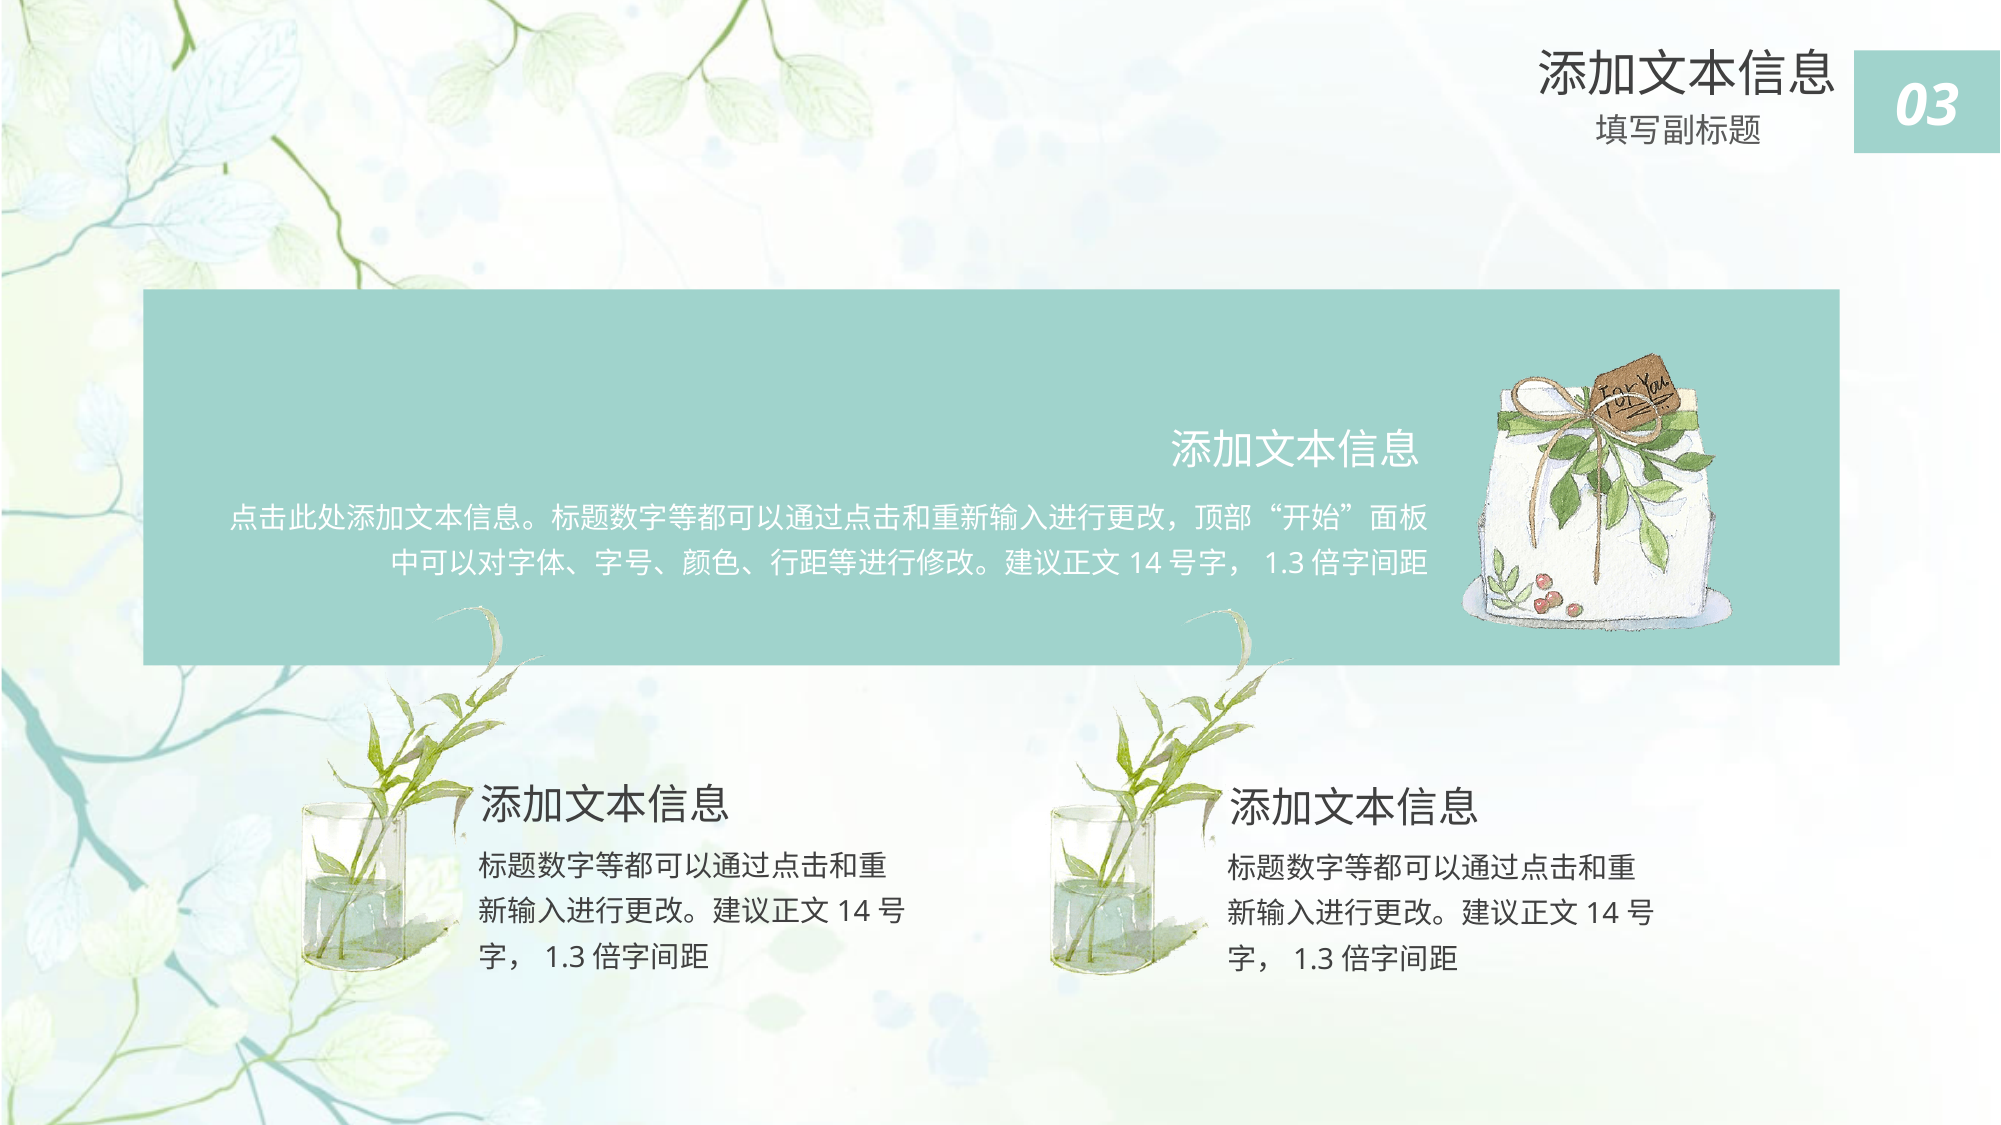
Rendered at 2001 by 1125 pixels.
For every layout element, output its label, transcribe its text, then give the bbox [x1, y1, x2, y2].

picture [1, 0, 1999, 1125]
text_box [1797, 288, 1841, 666]
text_box 添加文本信息 [1563, 34, 1853, 110]
text_box 填写副标题 [1581, 101, 1843, 157]
text_box 03 [1853, 49, 2000, 154]
text_box 点击此处添加文本信息。标题数字等都可以通过点击和重新输入进行更改，顶部“开始”面板中可以对字体、字号、颜色、行距等进行修改。建议正文14号字，1.3倍字间距 [189, 481, 437, 587]
text_box [142, 288, 437, 666]
text_box 标题数字等都可以通过点击和重新输入进行更改。建议正文14号字，1.3倍字间距 [1563, 831, 1681, 983]
